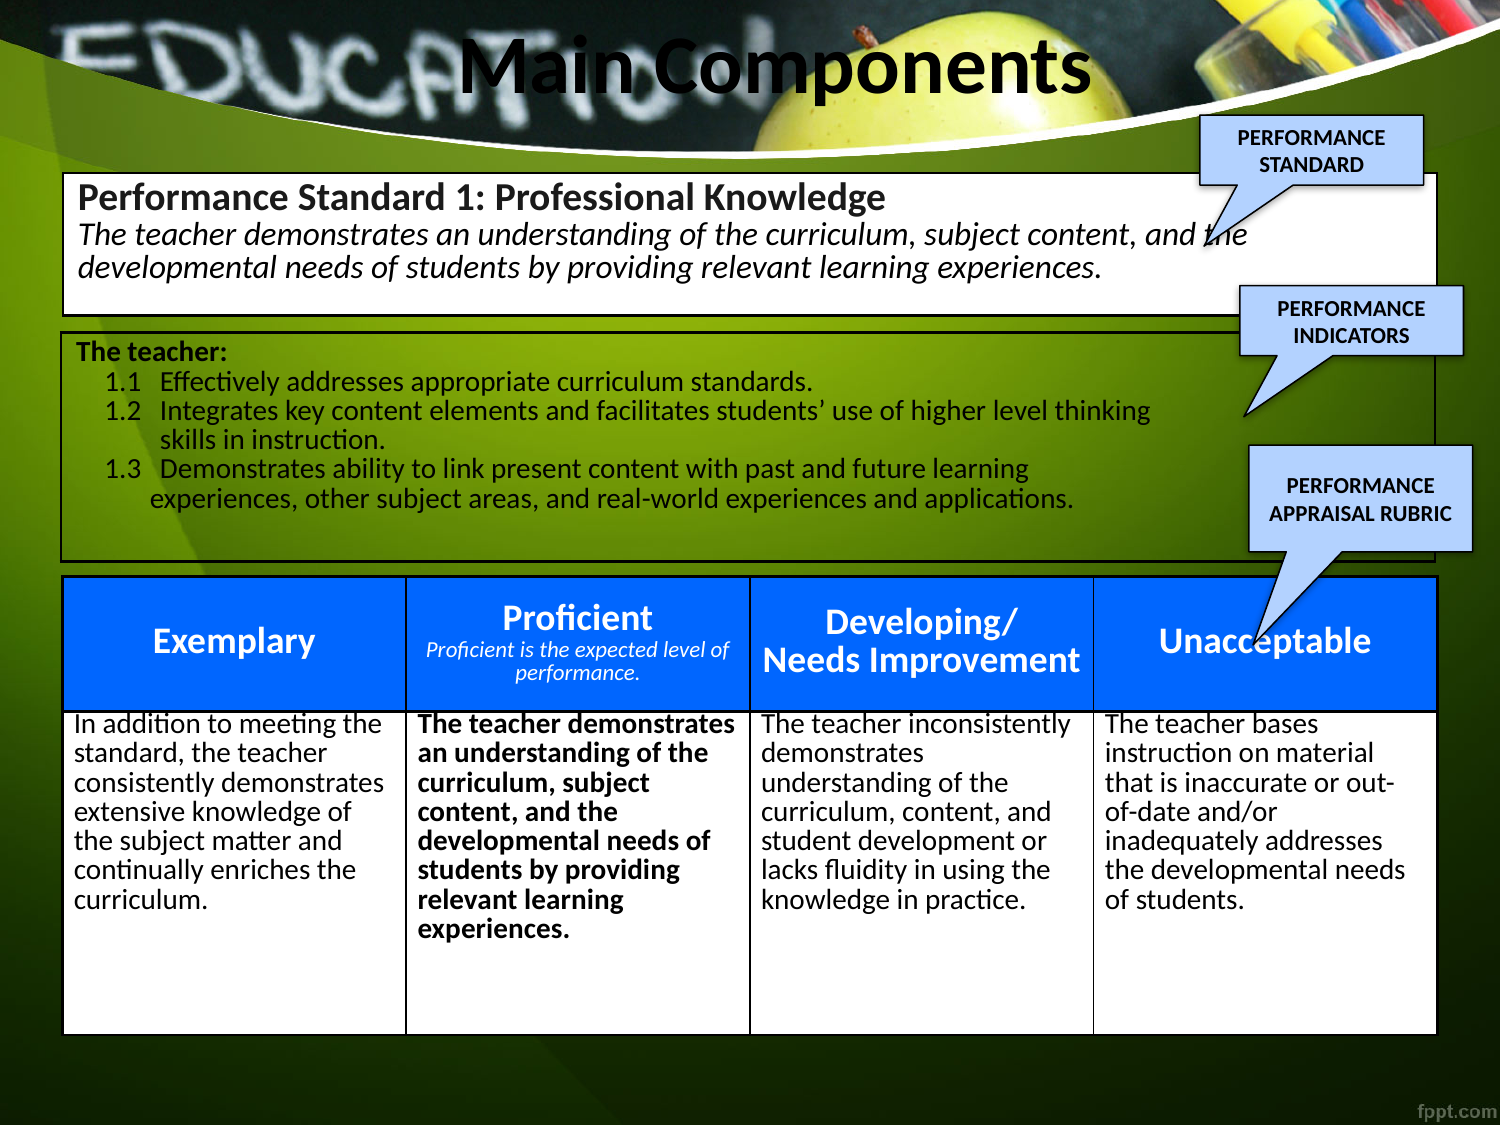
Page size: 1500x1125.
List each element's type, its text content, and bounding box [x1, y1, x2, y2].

text_box performance INDICATORs [1239, 284, 1465, 418]
table_header Unacceptable [1094, 578, 1436, 710]
table_cell In addition to meeting the standard, the teacher consistently demonstrates extensive knowledge of the subject matter and continually enriches the curriculum. [64, 713, 405, 1034]
table_header Performance Standard 1: Professional Knowledge The teacher demonstrates an understanding of the curriculum, subject content, and the developmental needs of students by providing relevant learning experiences. [64, 174, 1436, 314]
table_cell The teacher inconsistently demonstrates understanding of the curriculum, content, and student development or lacks fluidity in using the knowledge in practice. [751, 713, 1093, 1034]
table_header Exemplary [64, 578, 405, 710]
text_box performance APPRAISAL RUBRIC [1248, 444, 1474, 646]
text_box Main Components [225, 2, 1326, 118]
table_header The teacher: 1.1 Effectively addresses appropriate curriculum standards. 1.2 Integrates key content elements and facilitates students’ use of higher level thinking skills in instruction. 1.3 Demonstrates ability to link present content with past and future learning experiences, other subject areas, and real-world experiences and applications. [62, 334, 1434, 560]
table_cell The teacher demonstrates an understanding of the curriculum, subject content, and the developmental needs of students by providing relevant learning experiences. [407, 713, 749, 1034]
text_box performance standard [1199, 114, 1425, 247]
table_cell The teacher bases instruction on material that is inaccurate or out-of-date and/or inadequately addresses the developmental needs of students. [1094, 713, 1436, 1034]
table_header Proficient Proficient is the expected level of performance. [407, 578, 749, 710]
picture [0, 0, 1500, 1125]
table_header Developing/ Needs Improvement [751, 578, 1093, 710]
